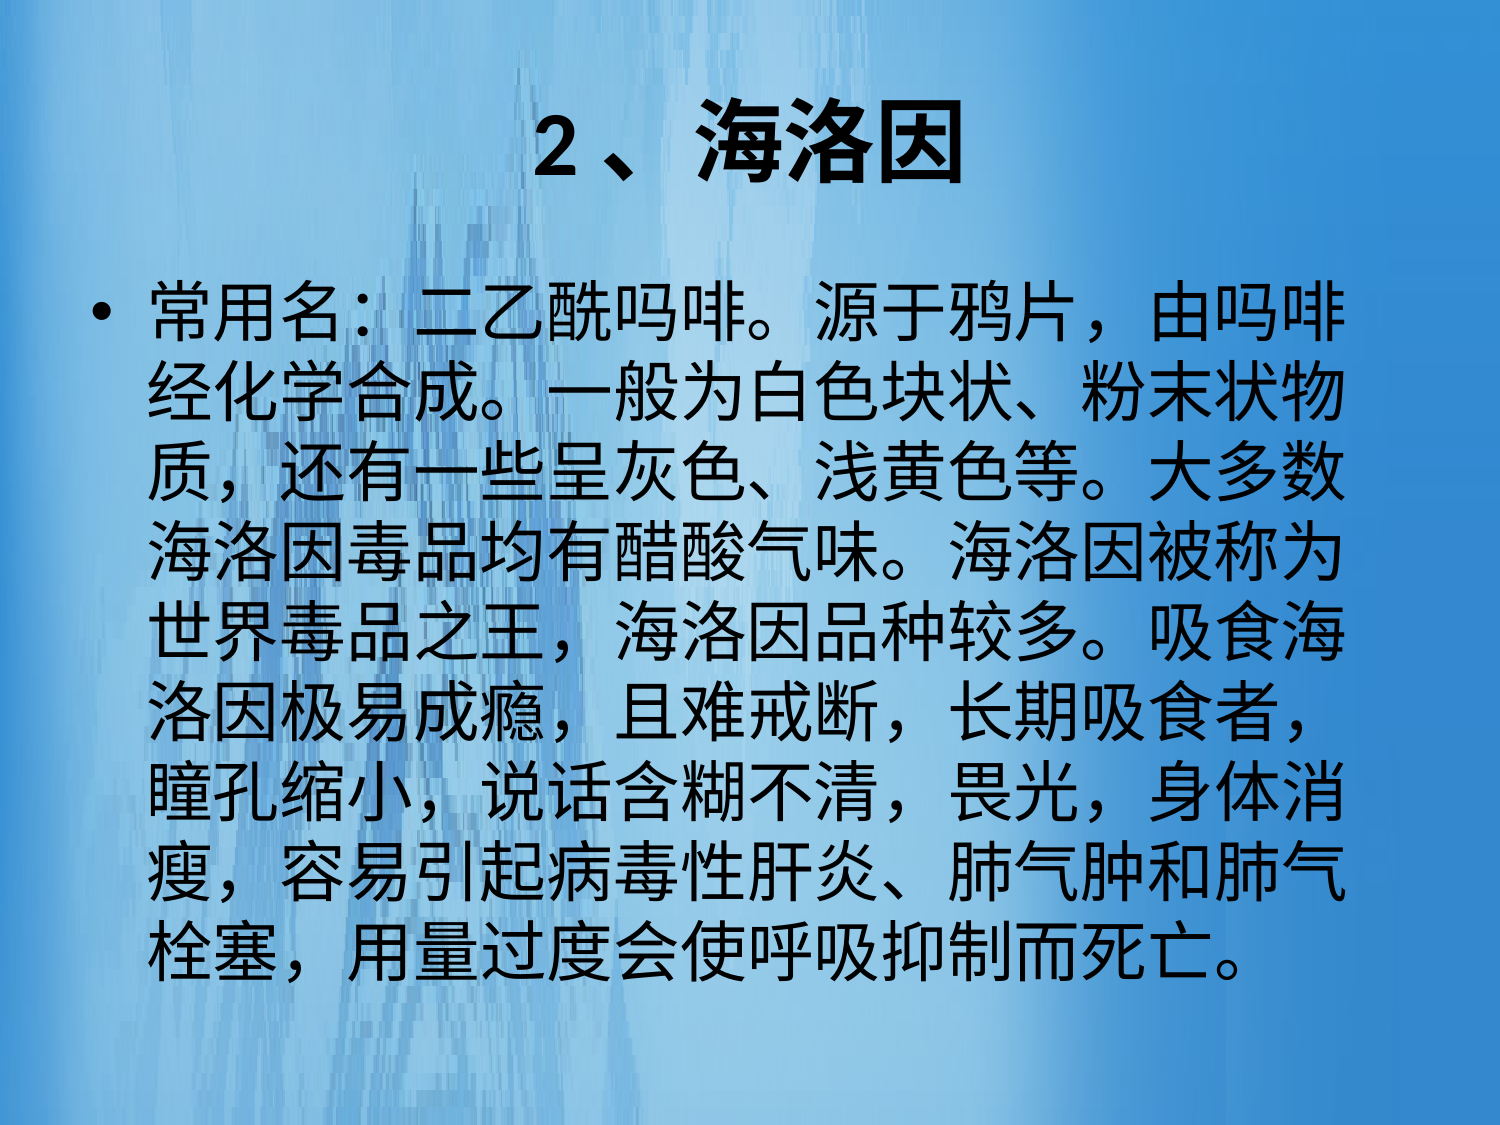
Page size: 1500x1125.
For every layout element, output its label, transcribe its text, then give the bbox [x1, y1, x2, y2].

title 2、海洛因 [75, 45, 1425, 233]
list 常用名：二乙酰吗啡。源于鸦片，由吗啡经化学合成。一般为白色块状、粉末状物质，还有一些呈灰色、浅黄色等。大多数海洛因毒品均有醋酸气味。海洛因被称为世界毒品之王，海洛因品种较多。吸食海洛因极易成瘾，且难戒断，长期吸食者，瞳孔缩小，说话含糊不清，畏光，身体消瘦，容易引起病毒性肝炎、肺气肿和肺气栓塞，用量过度会使呼吸抑制而死亡。 [75, 262, 1425, 1005]
picture [0, 0, 1500, 1125]
